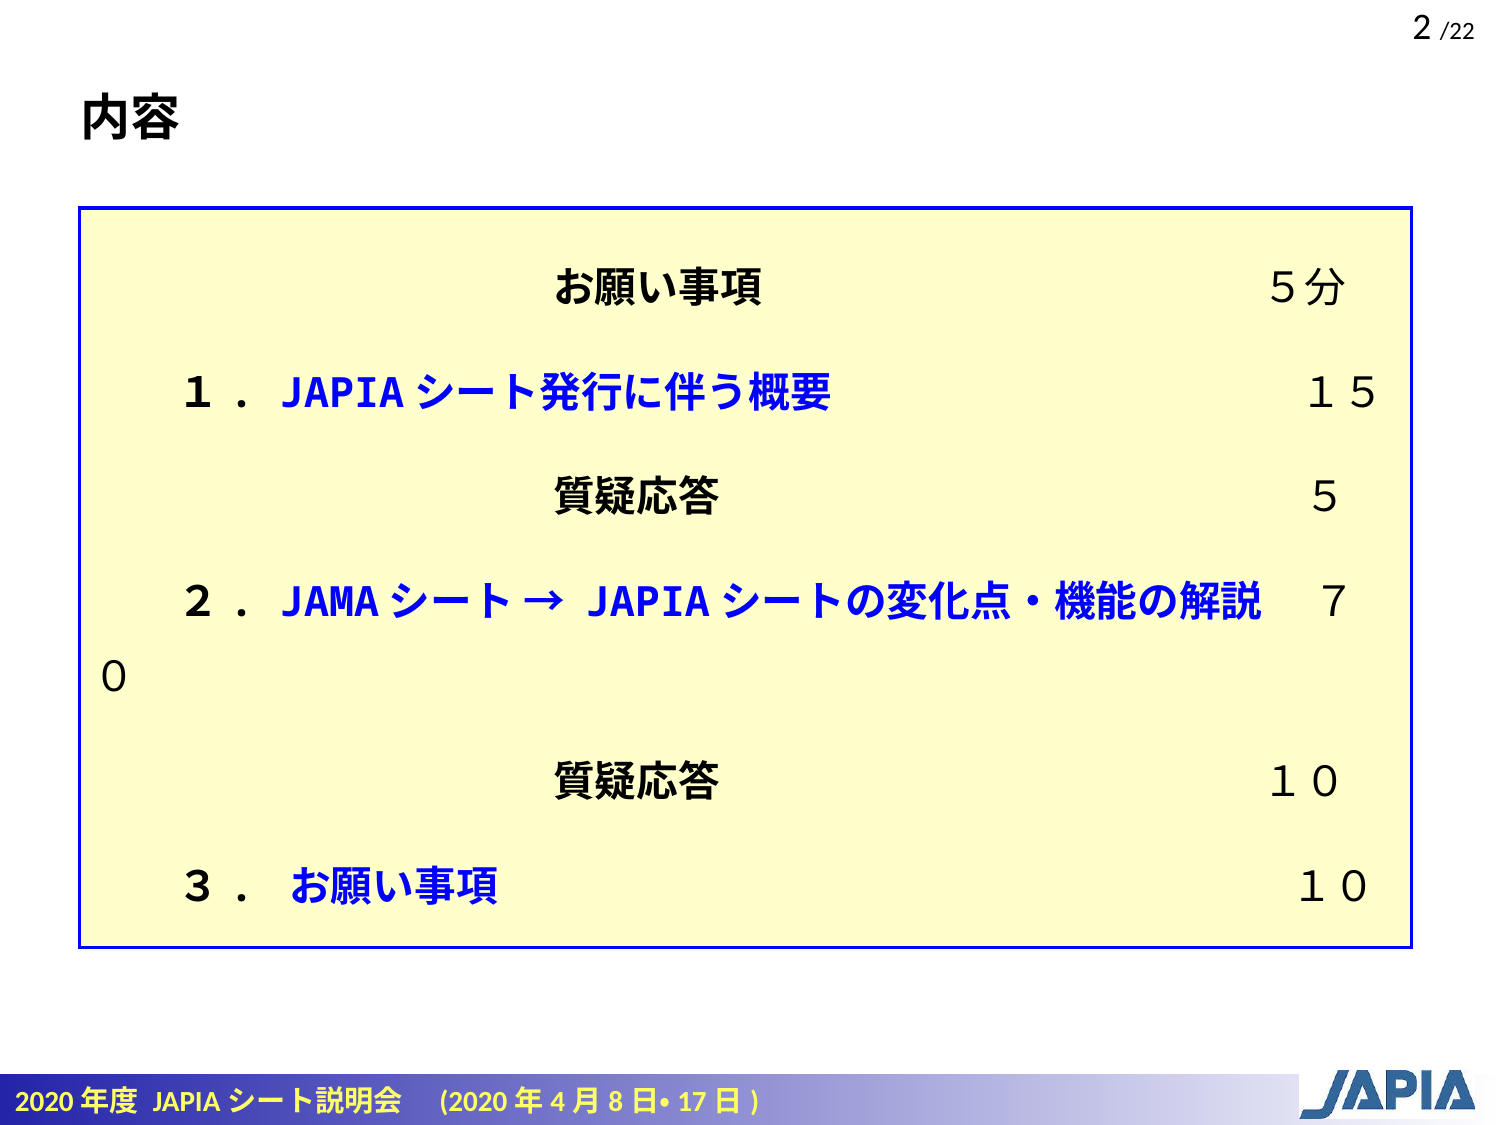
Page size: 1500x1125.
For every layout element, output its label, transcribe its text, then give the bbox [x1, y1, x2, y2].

picture [1299, 1070, 1475, 1119]
text_box 内容 [65, 78, 196, 153]
text_box お願い事項 ５分 １. JAPIAシート発行に伴う概要 １５ 質疑応答 ５ ２. JAMAシート → JAPIAシートの変化点・機能の解説 ７０ 質疑応答 １０ ３. お願い事項 １０ [79, 208, 1412, 948]
